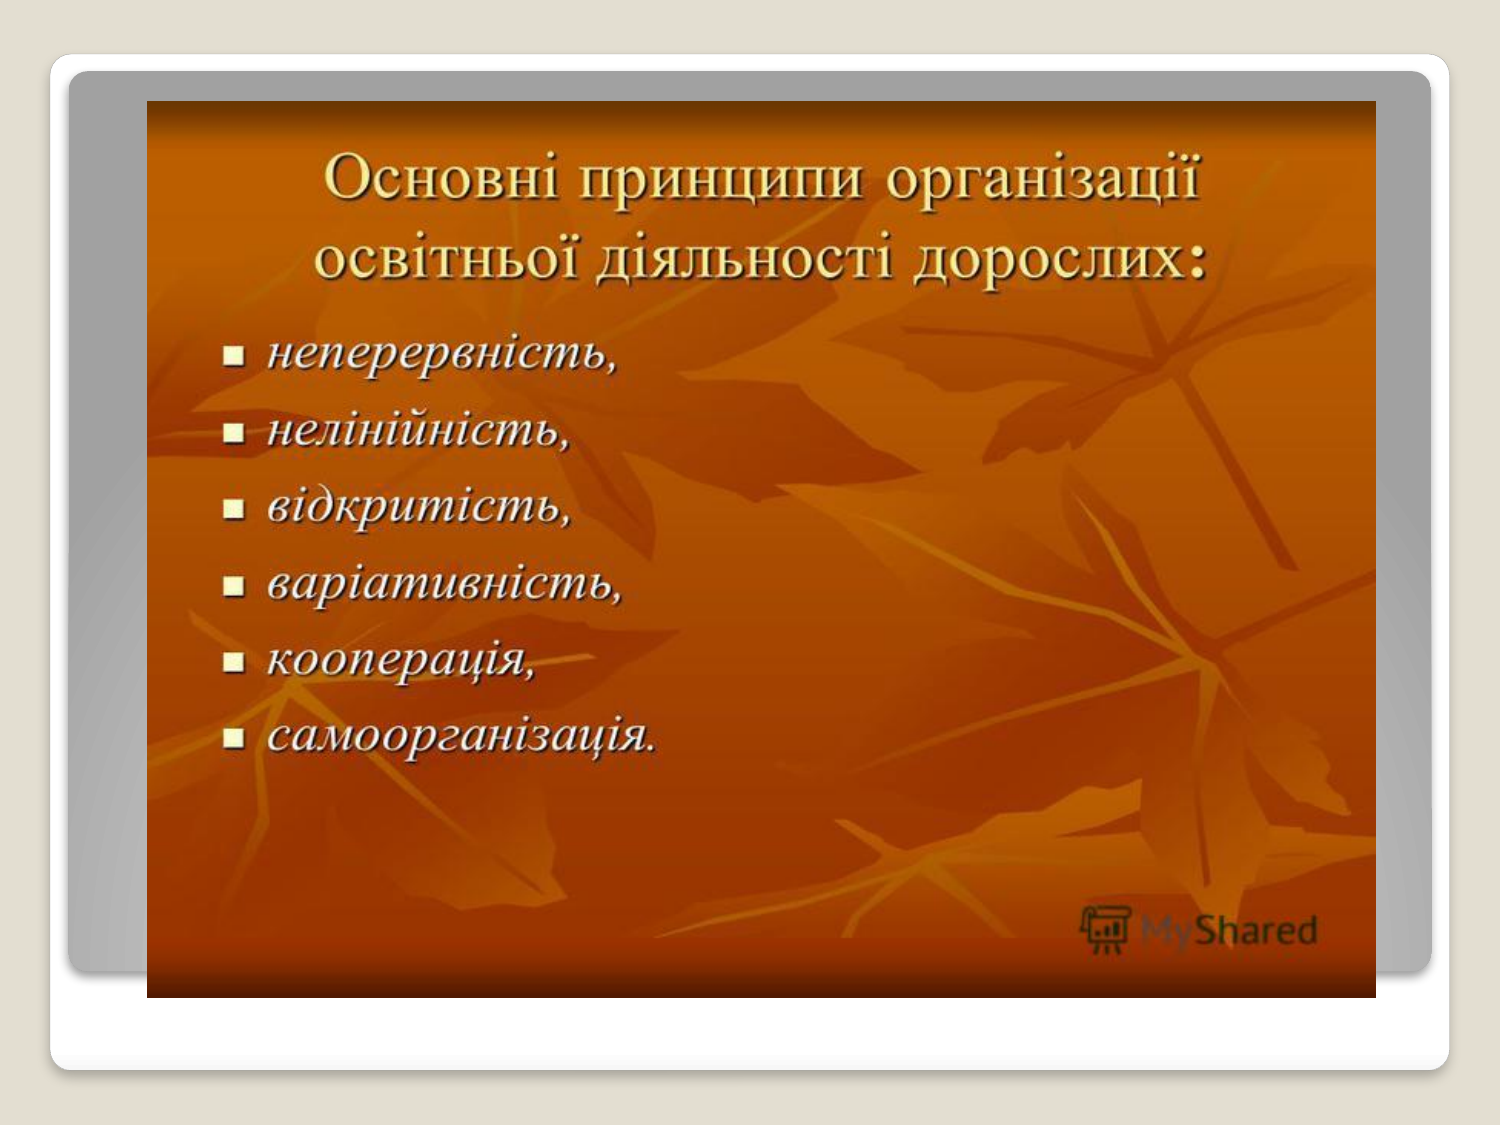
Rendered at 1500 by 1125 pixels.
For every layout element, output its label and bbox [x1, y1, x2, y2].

list [147, 101, 1377, 998]
